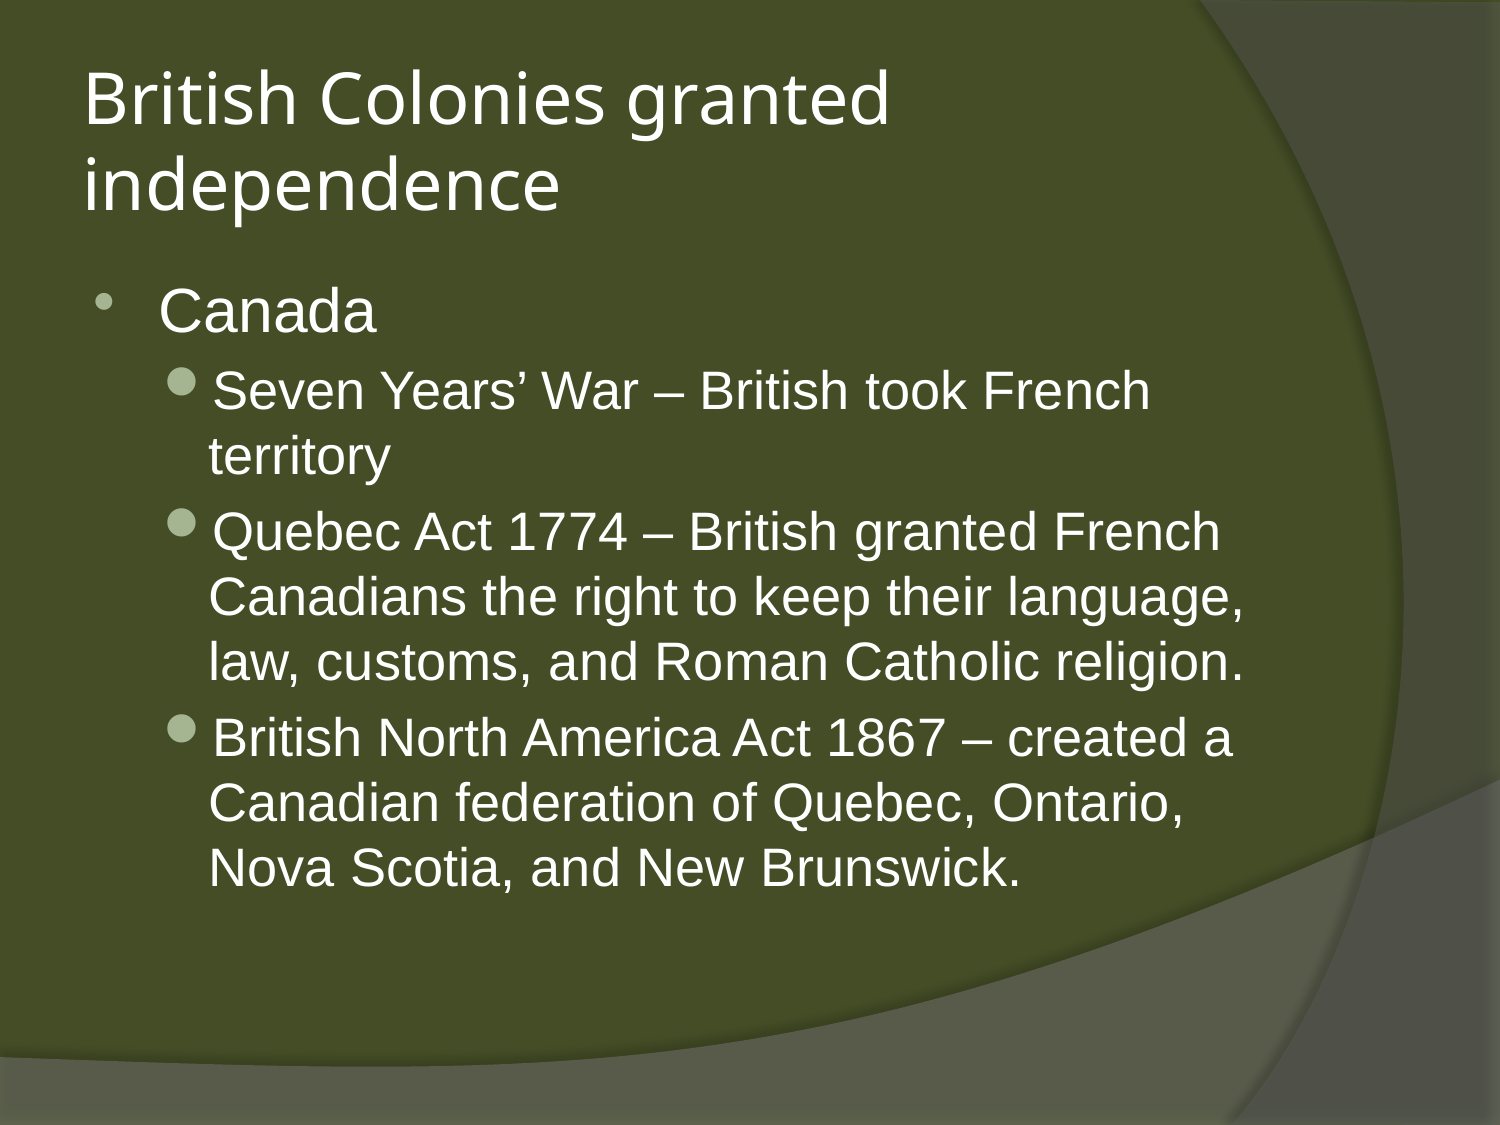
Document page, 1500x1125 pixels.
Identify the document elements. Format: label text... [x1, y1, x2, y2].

list Canada Seven Years’ War – British took French territory Quebec Act 1774 – British granted French Canadians the right to keep their language, law, customs, and Roman Catholic religion. British North America Act 1867 – created a Canadian federation of Quebec, Ontario, Nova Scotia, and New Brunswick. [75, 262, 1300, 1005]
title British Colonies granted independence [75, 45, 1300, 233]
